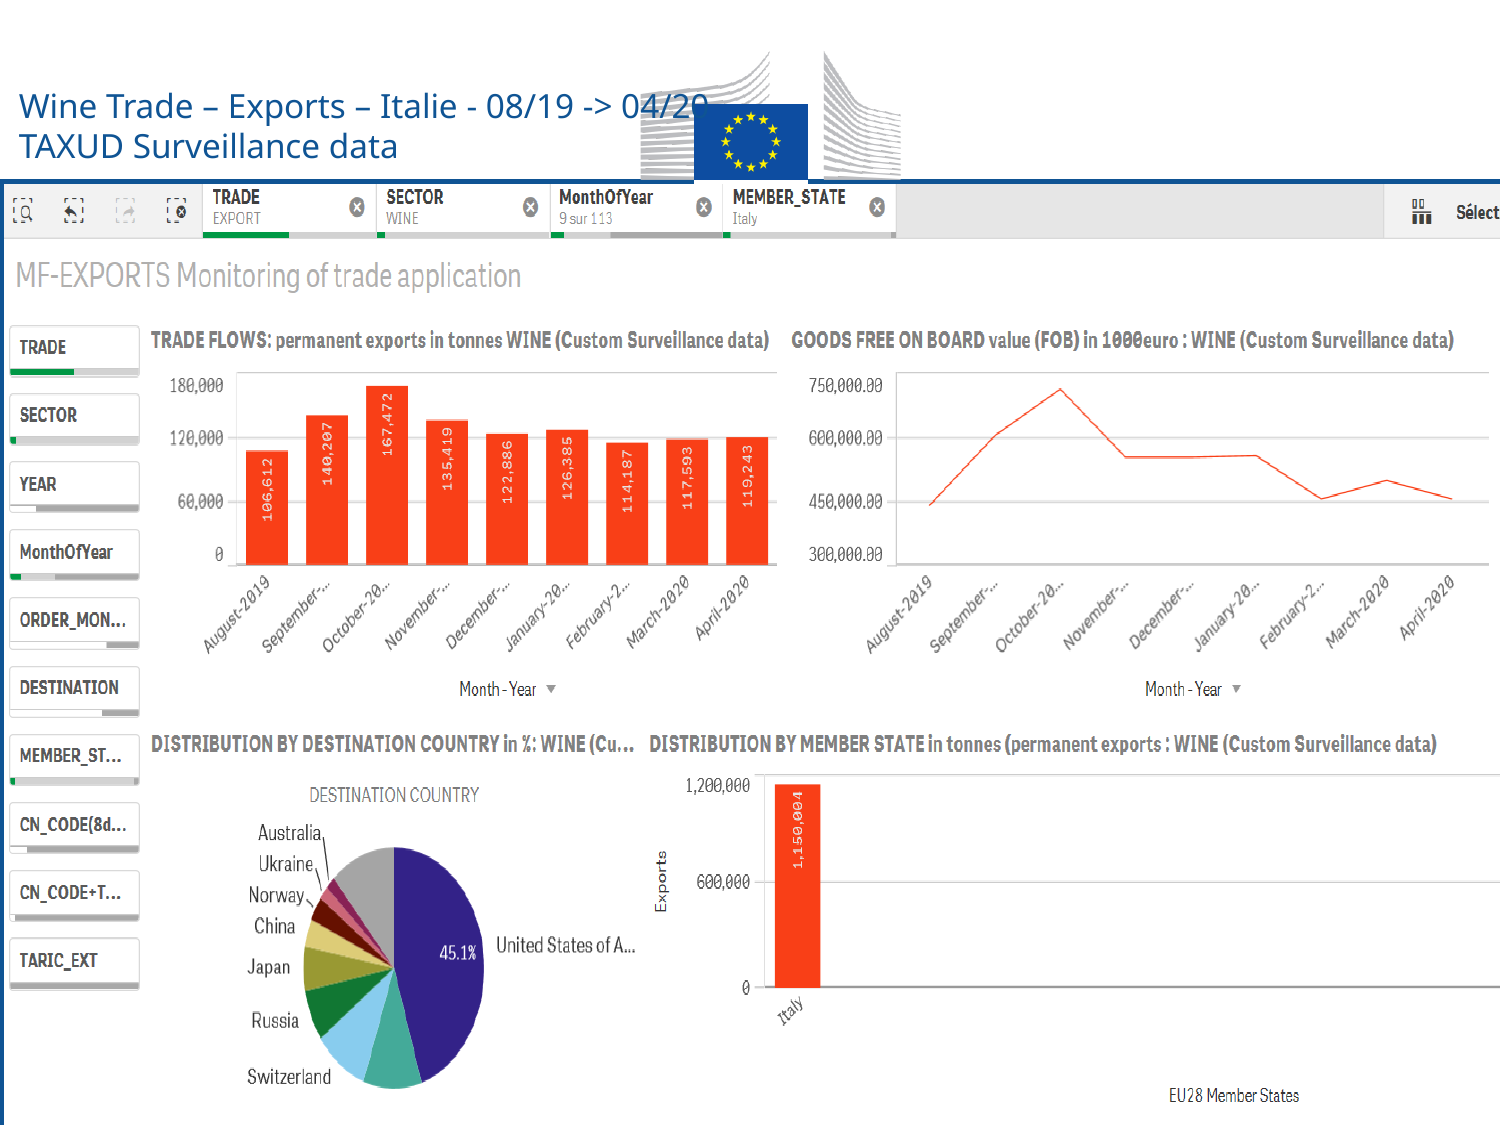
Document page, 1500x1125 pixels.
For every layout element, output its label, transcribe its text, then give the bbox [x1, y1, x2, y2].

text_box Wine Trade – Exports – Italie - 08/19 -> 04/20 TAXUD Surveillance data [3, 78, 1014, 173]
picture [3, 184, 1500, 1125]
